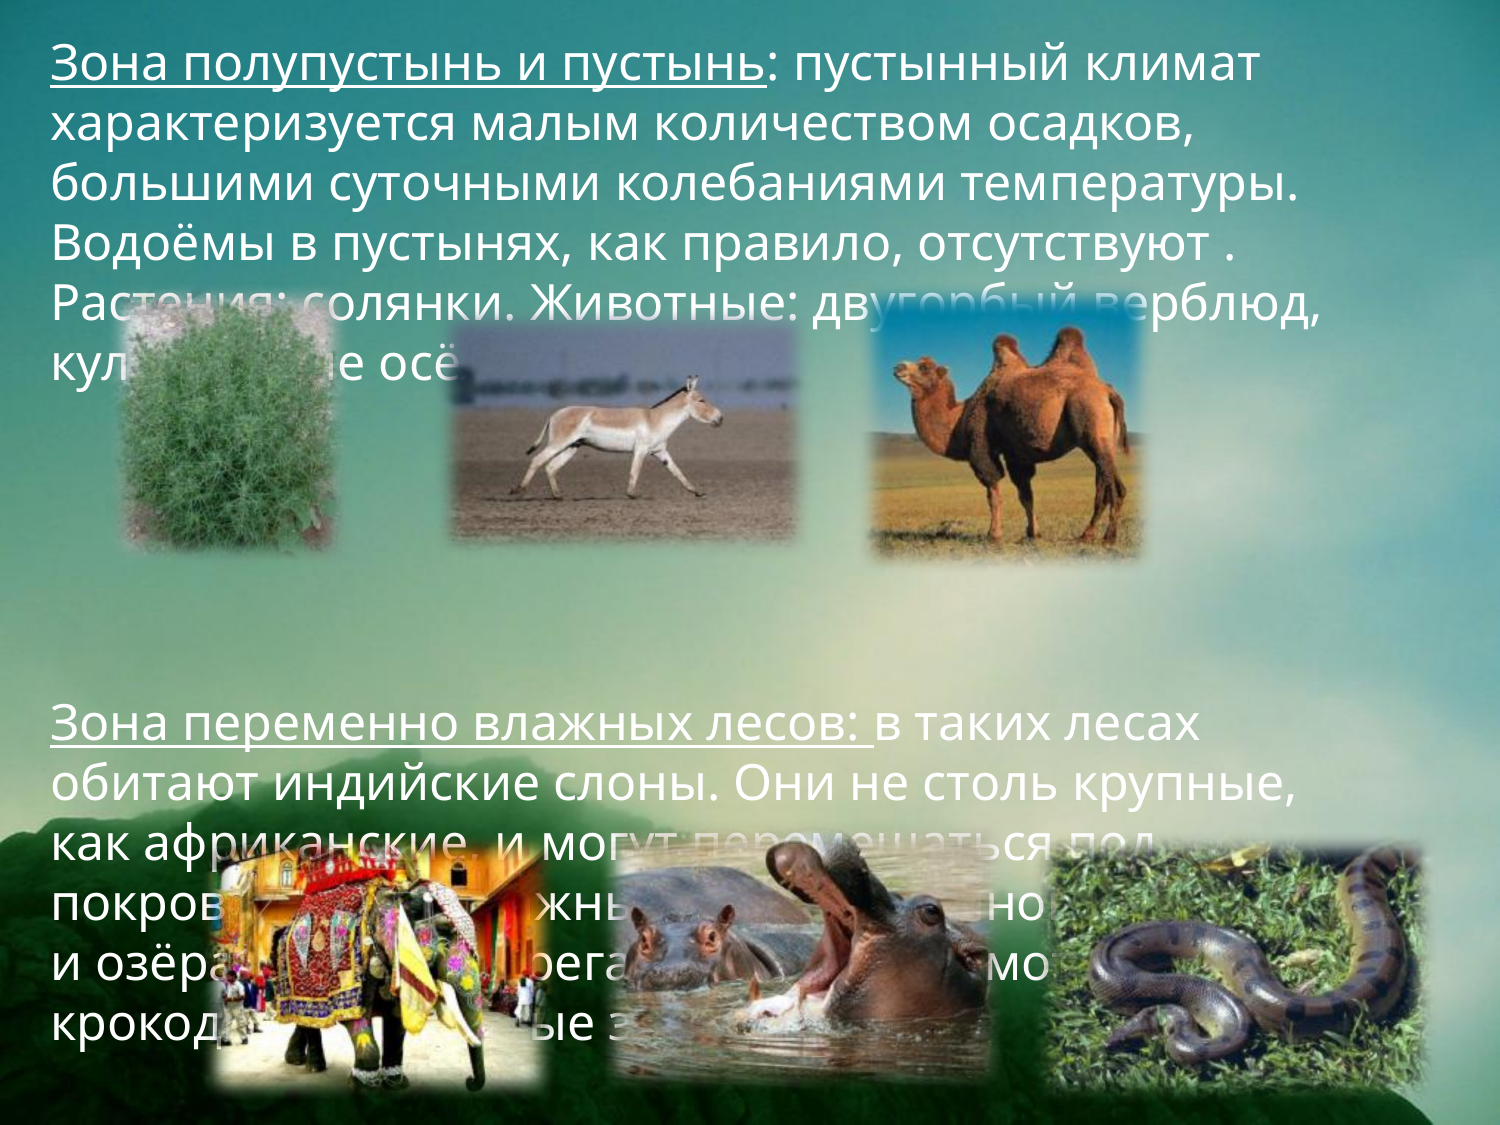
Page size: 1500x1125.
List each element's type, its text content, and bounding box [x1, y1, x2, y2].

picture [433, 304, 815, 559]
picture [597, 820, 1008, 1094]
picture [198, 831, 559, 1102]
picture [105, 280, 352, 568]
text_box Зона полупустынь и пустынь: пустынный климат характеризуется малым количеством осадков, большими суточными колебаниями температуры. Водоёмы в пустынях, как правило, отсутствуют . Растения: солянки. Животные: двугорбый верблюд, кулан (дикие осёл). Зона переменно влажных лесов: в таких лесах обитают индийские слоны. Они не столь крупные, как африканские, и могут перемещаться под покровом многоэтажных лесов. В полноводных реках и озёрах и на их берегах водятся бегемоты, крокодилы и водяные змеи. [35, 23, 1407, 1125]
picture [0, 0, 1500, 1125]
picture [855, 280, 1158, 575]
